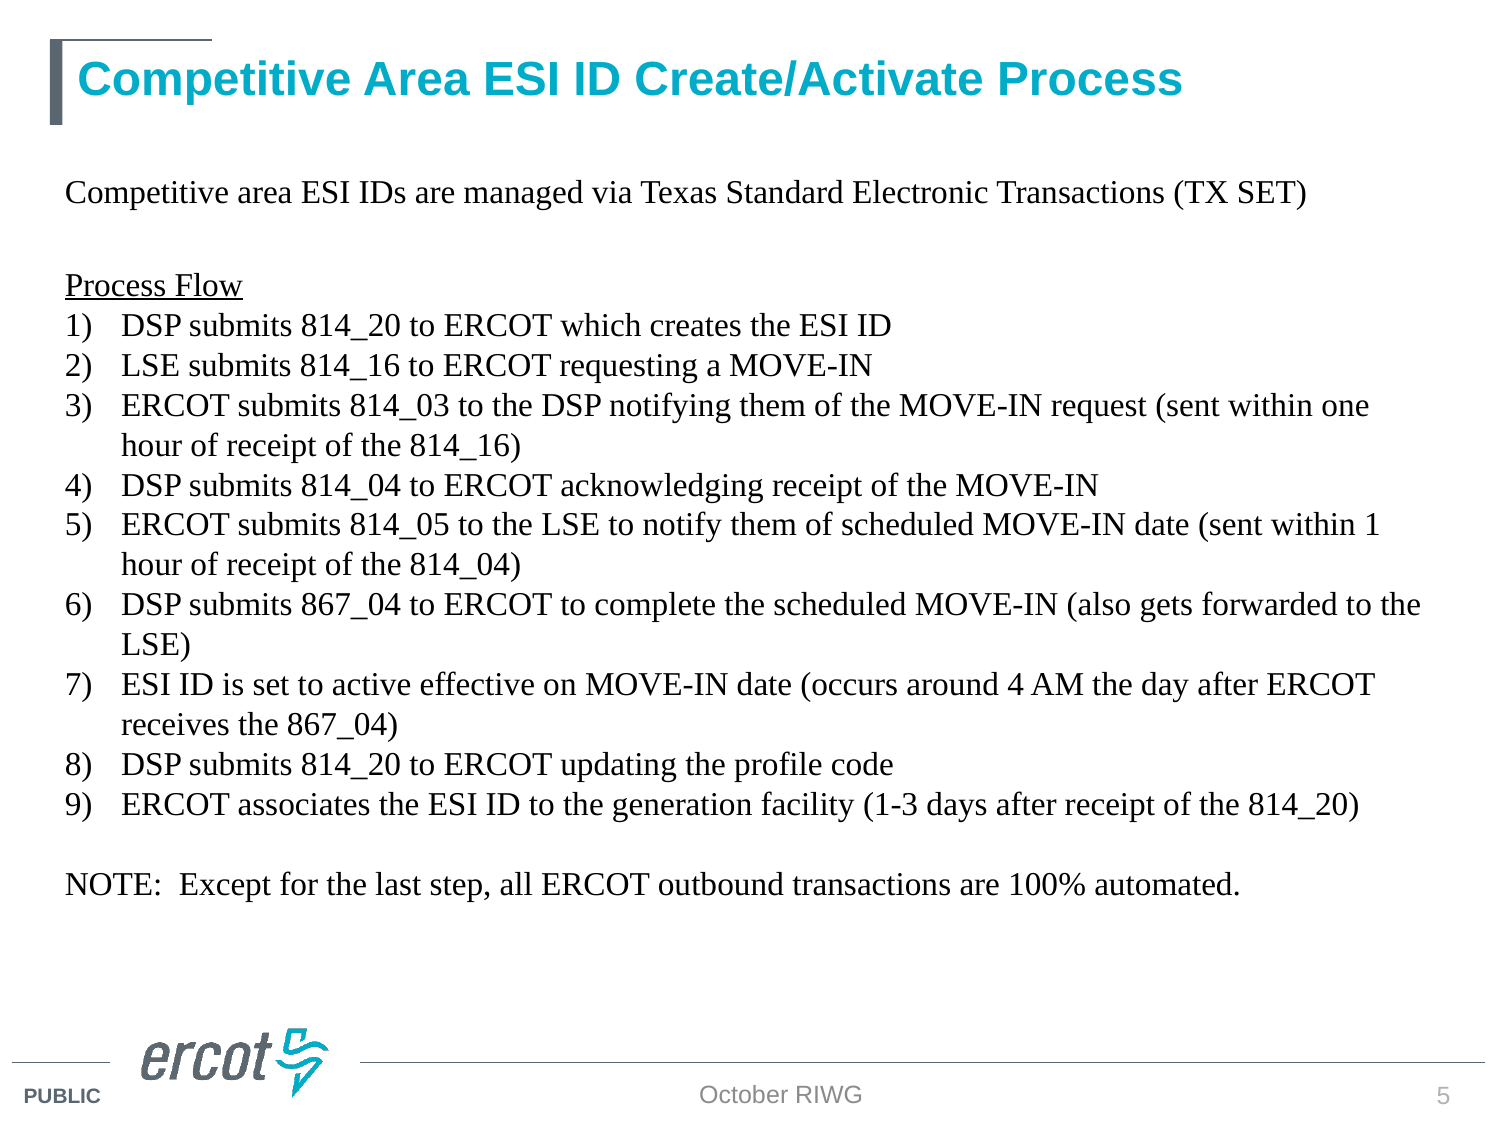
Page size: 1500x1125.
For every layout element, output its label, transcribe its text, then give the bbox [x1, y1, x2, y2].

title Competitive Area ESI ID Create/Activate Process [62, 39, 1450, 125]
list Competitive area ESI IDs are managed via Texas Standard Electronic Transactions (TX SET) Process Flow DSP submits 814_20 to ERCOT which creates the ESI ID LSE submits 814_16 to ERCOT requesting a MOVE-IN ERCOT submits 814_03 to the DSP notifying them of the MOVE-IN request (sent within one hour of receipt of the 814_16) DSP submits 814_04 to ERCOT acknowledging receipt of the MOVE-IN ERCOT submits 814_05 to the LSE to notify them of scheduled MOVE-IN date (sent within 1 hour of receipt of the 814_04) DSP submits 867_04 to ERCOT to complete the scheduled MOVE-IN (also gets forwarded to the LSE) ESI ID is set to active effective on MOVE-IN date (occurs around 4 AM the day after ERCOT receives the 867_04) DSP submits 814_20 to ERCOT updating the profile code ERCOT associates the ESI ID to the generation facility (1-3 days after receipt of the 814_20) NOTE: Except for the last step, all ERCOT outbound transactions are 100% automated. [50, 162, 1450, 992]
footer October RIWG [450, 1074, 1113, 1113]
picture [137, 1024, 332, 1100]
slide_number 5 [1400, 1076, 1488, 1113]
